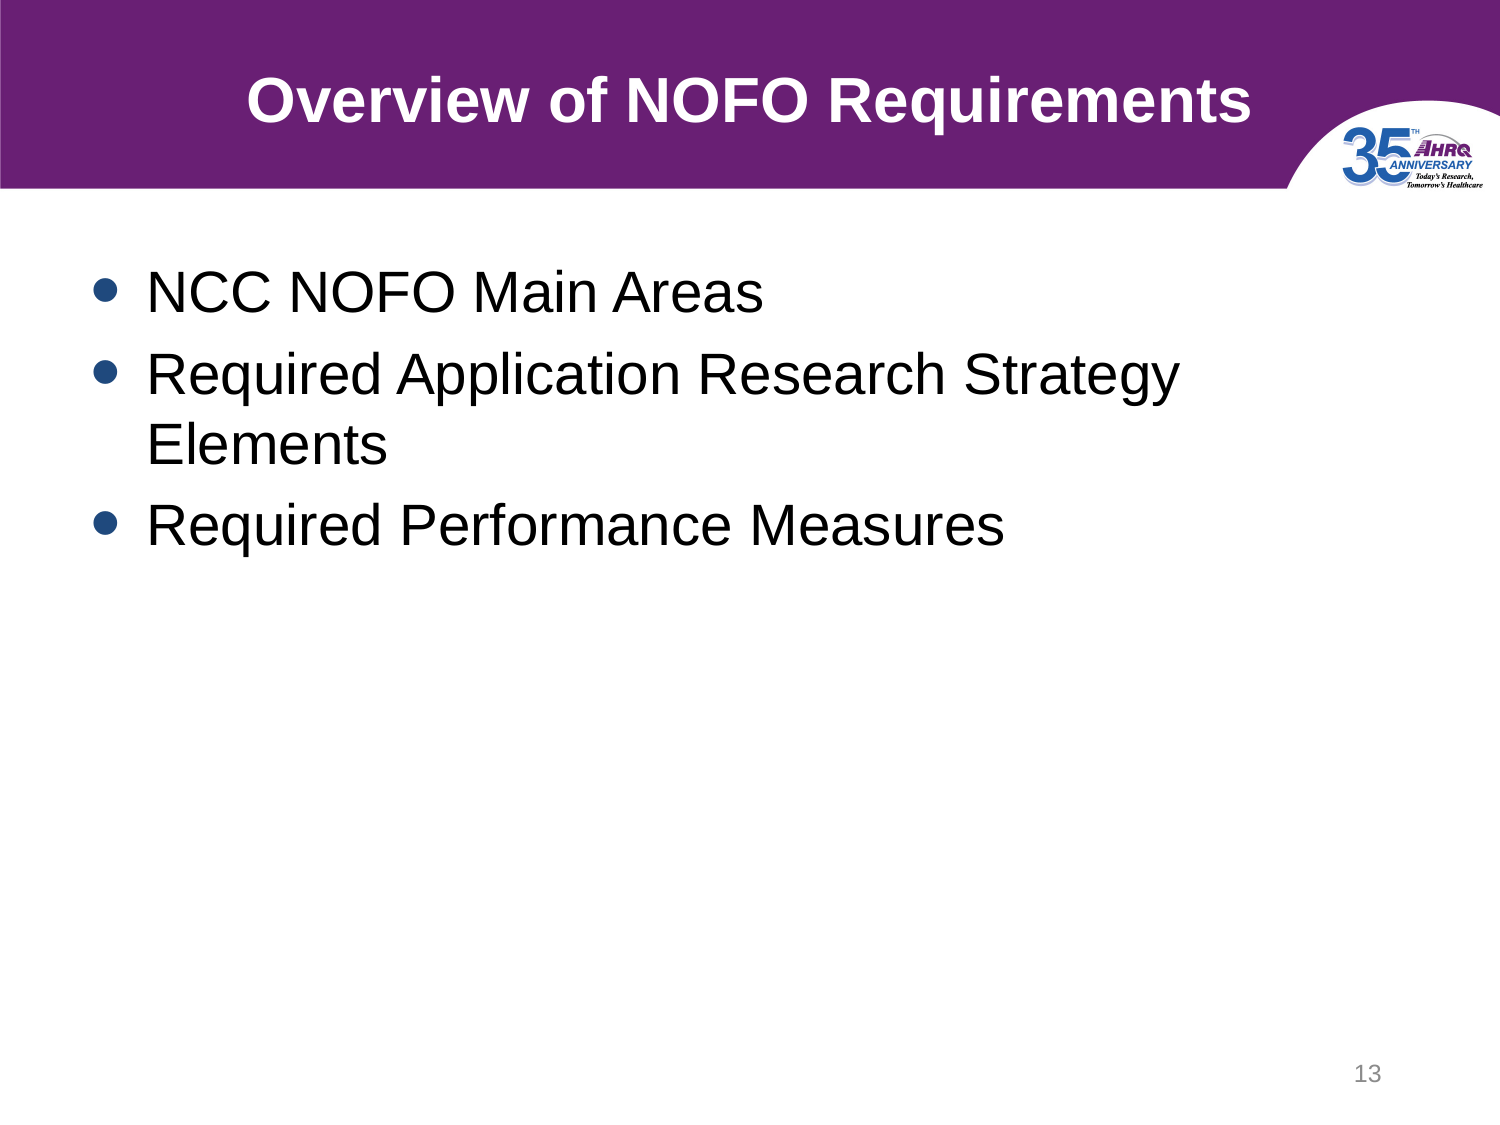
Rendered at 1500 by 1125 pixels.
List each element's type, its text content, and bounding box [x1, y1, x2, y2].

title Overview of NOFO Requirements [206, 50, 1294, 152]
list NCC NOFO Main Areas Required Application Research Strategy Elements Required Performance Measures [75, 246, 1425, 1043]
slide_number 13 [1059, 1042, 1397, 1103]
picture [0, 0, 1500, 1125]
